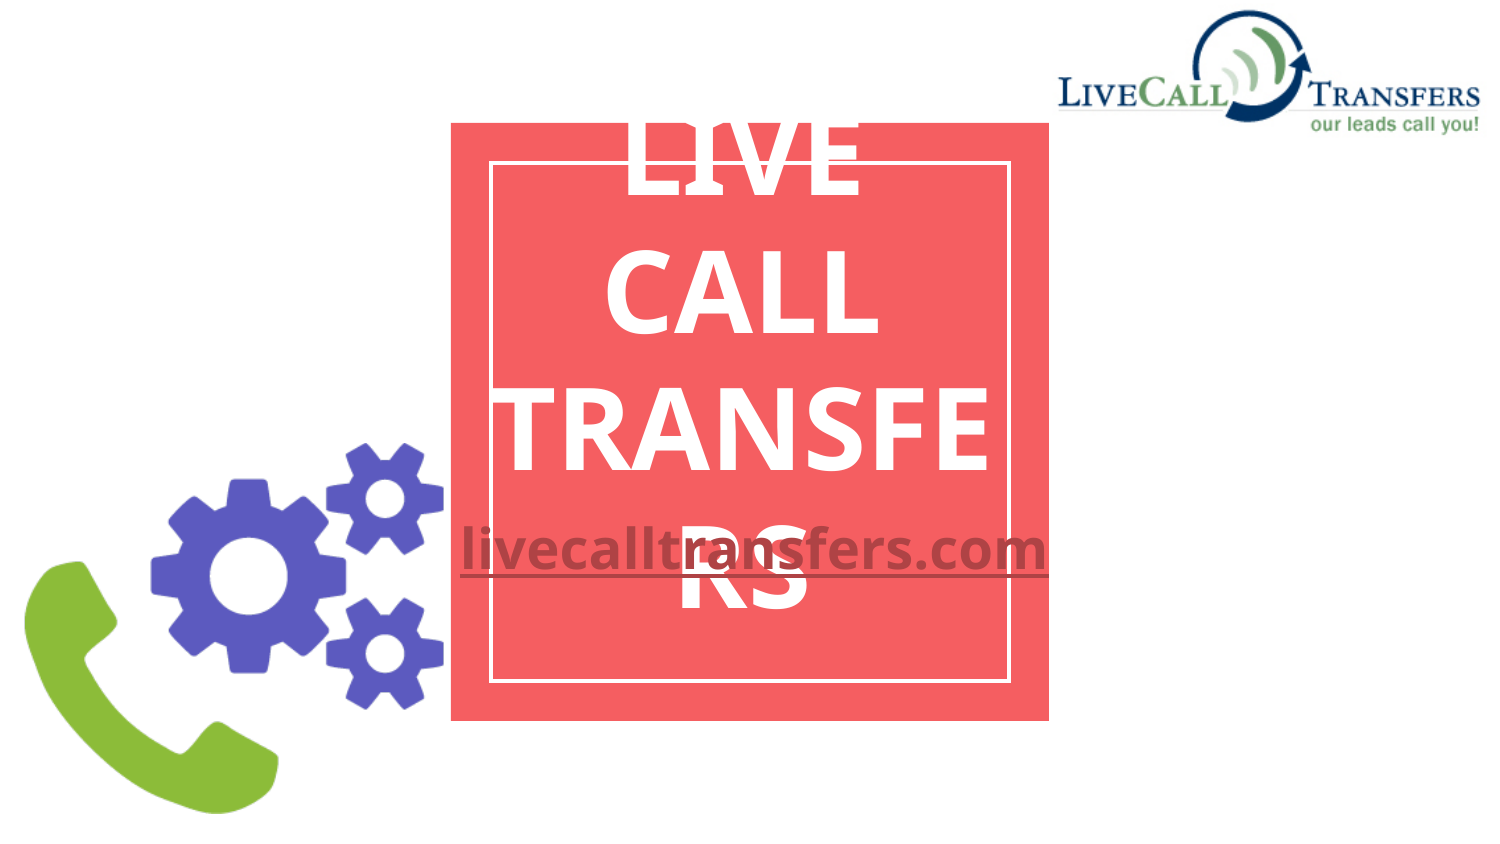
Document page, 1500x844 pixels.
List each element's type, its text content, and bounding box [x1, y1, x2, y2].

picture [0, 443, 486, 814]
subtitle livecalltransfers.com [491, 489, 1083, 605]
title LIVE CALL TRANSFERS [469, 206, 1015, 489]
picture [1051, 3, 1496, 138]
